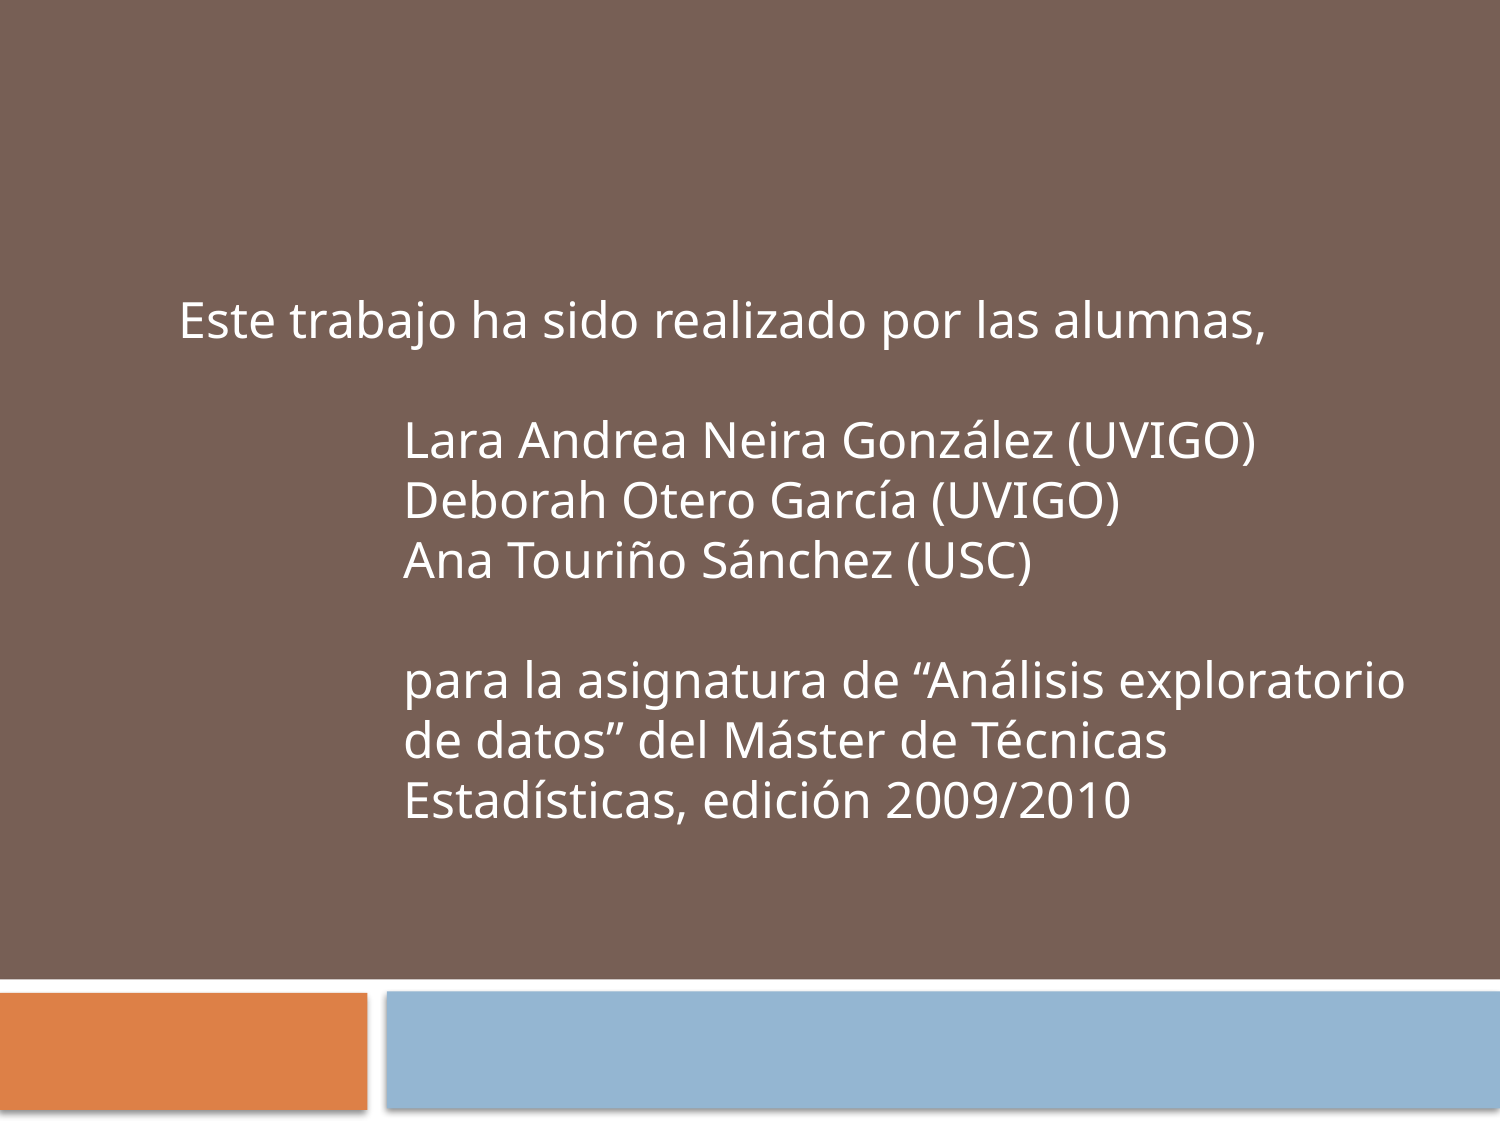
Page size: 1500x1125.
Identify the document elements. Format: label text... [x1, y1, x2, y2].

text_box Este trabajo ha sido realizado por las alumnas, Lara Andrea Neira González (UVIGO) Deborah Otero García (UVIGO) Ana Touriño Sánchez (USC) para la asignatura de “Análisis exploratorio de datos” del Máster de Técnicas Estadísticas, edición 2009/2010 [164, 281, 1430, 836]
